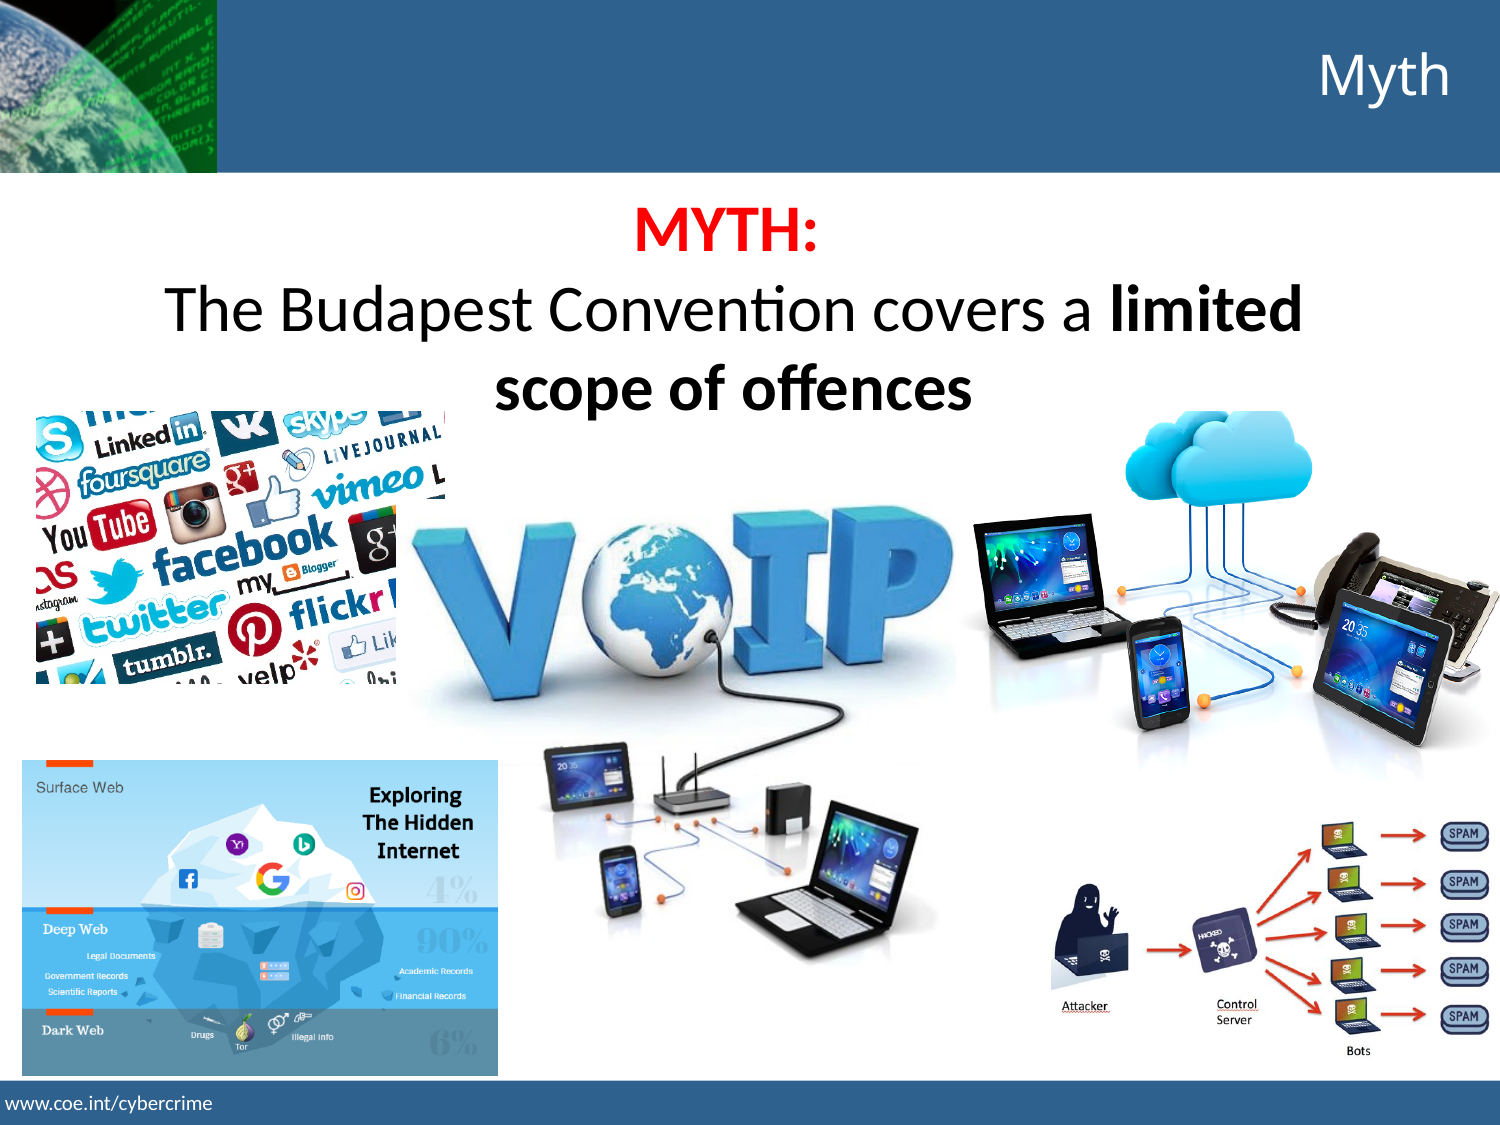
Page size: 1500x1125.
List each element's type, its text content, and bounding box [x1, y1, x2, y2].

text_box Myth [230, 31, 1483, 114]
text_box MYTH: The Budapest Convention covers a limited scope of offences [64, 176, 1404, 432]
picture [1051, 811, 1492, 1065]
picture [22, 411, 1500, 1076]
text_box [667, 384, 1181, 461]
picture [0, 0, 217, 173]
picture [221, 411, 269, 440]
